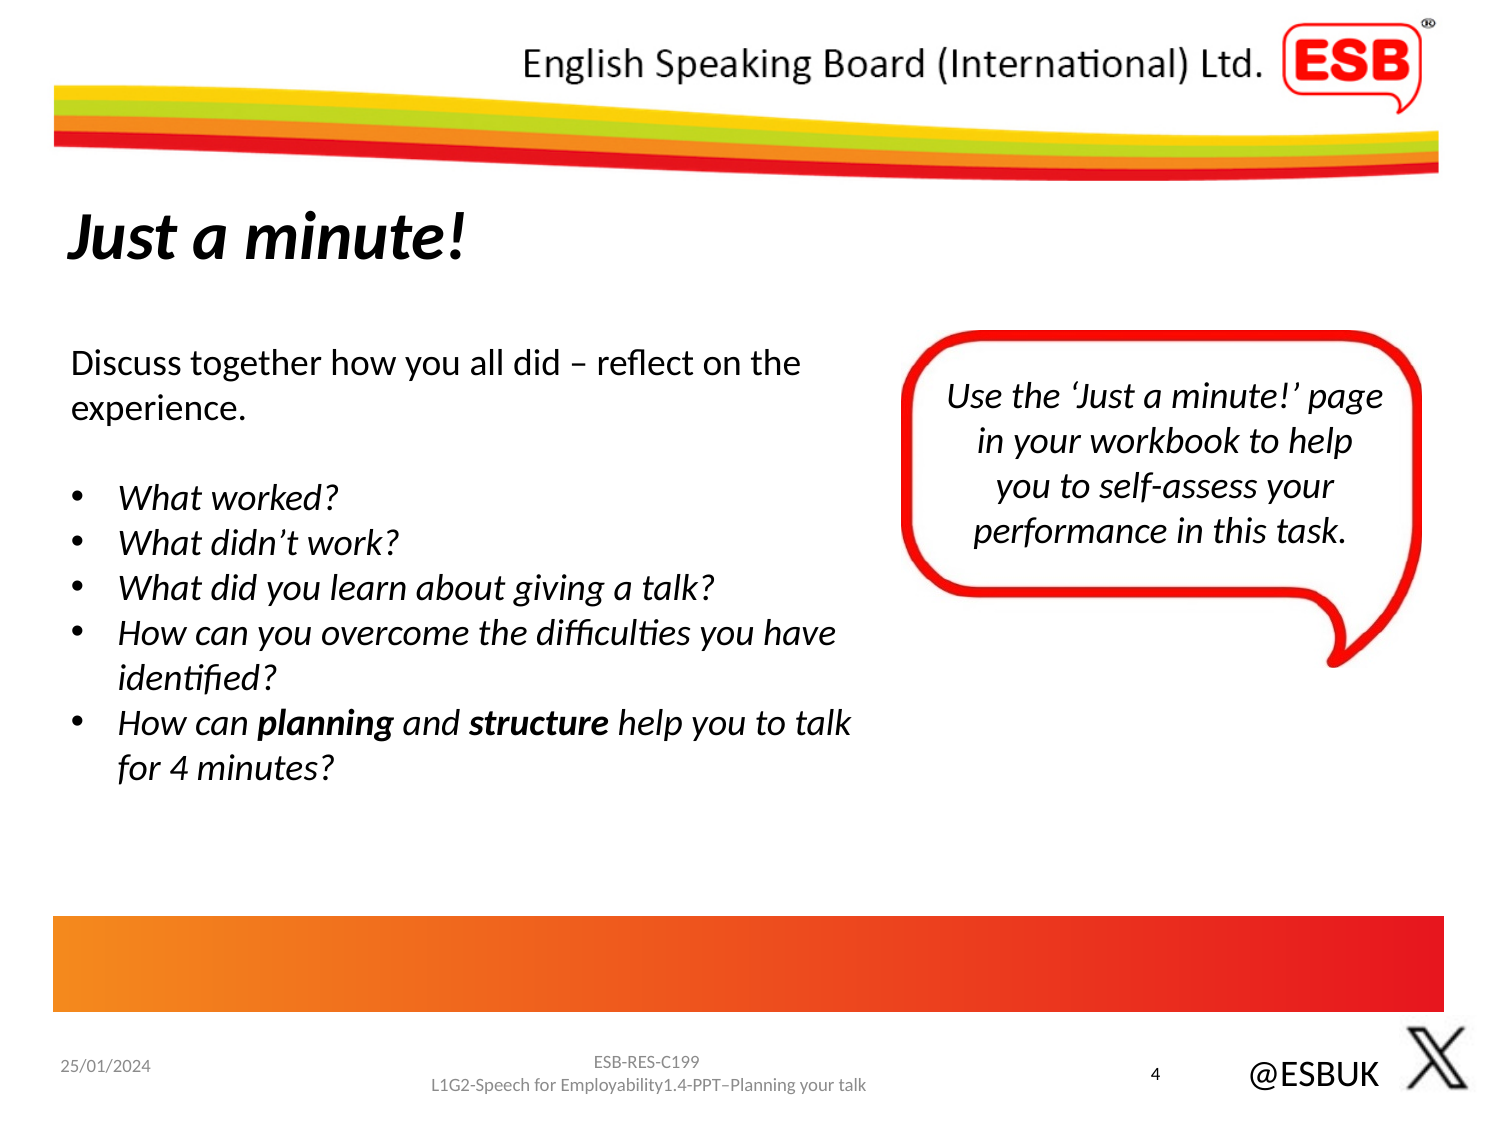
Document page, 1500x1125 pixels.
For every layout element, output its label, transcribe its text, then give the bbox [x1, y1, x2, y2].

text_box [901, 330, 1422, 668]
slide_number 4 [930, 1042, 1176, 1103]
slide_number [45, 1035, 383, 1096]
title Just a minute! [53, 184, 1347, 291]
picture [1399, 1015, 1480, 1102]
text_box Discuss together how you all did – reflect on the experience. What worked? What didn’t work? What did you learn about giving a talk? How can you overcome the difficulties you have identified? How can planning and structure help you to talk for 4 minutes? [56, 330, 872, 841]
footer ESB-RES-C199 L1G2-Speech for Employability1.4-PPT–Planning your talk [395, 1042, 902, 1103]
text_box [52, 916, 1445, 1012]
picture [0, 0, 1500, 189]
